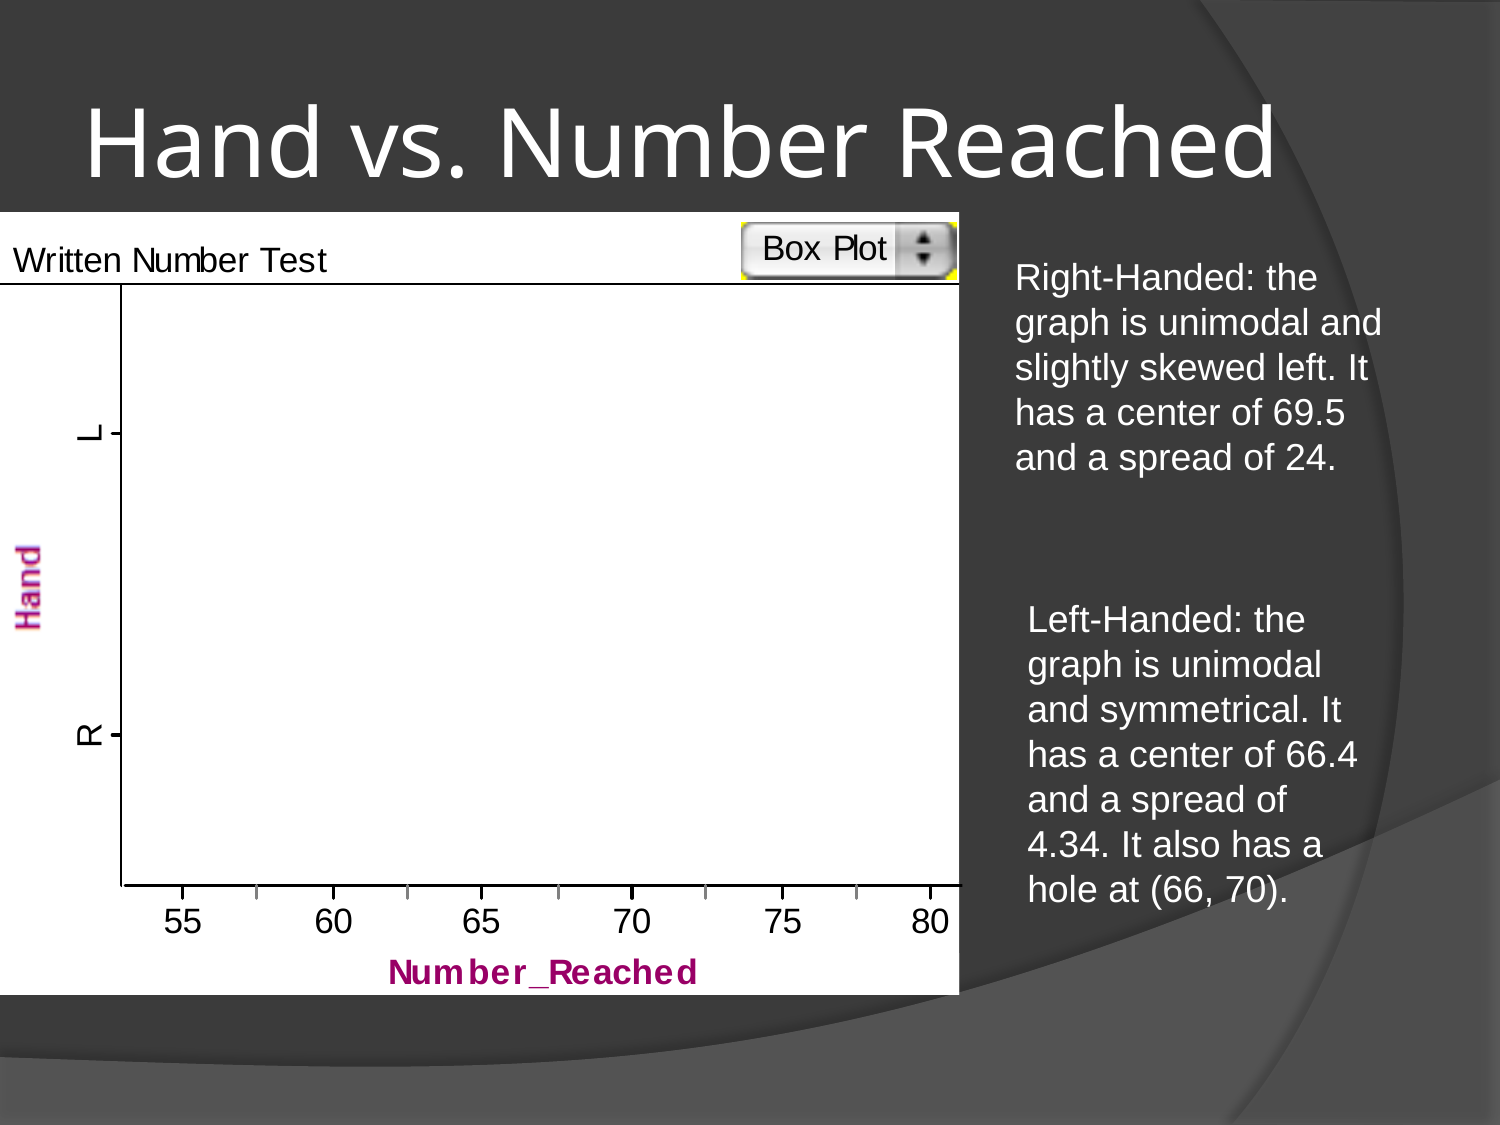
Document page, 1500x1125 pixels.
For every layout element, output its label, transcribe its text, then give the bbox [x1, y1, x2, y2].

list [0, 212, 963, 998]
text_box Left-Handed: the graph is unimodal and symmetrical. It has a center of 66.4 and a spread of 4.34. It also has a hole at (66, 70). [1012, 587, 1375, 918]
title Hand vs. Number Reached [75, 45, 1300, 233]
text_box Right-Handed: the graph is unimodal and slightly skewed left. It has a center of 69.5 and a spread of 24. [999, 245, 1413, 485]
